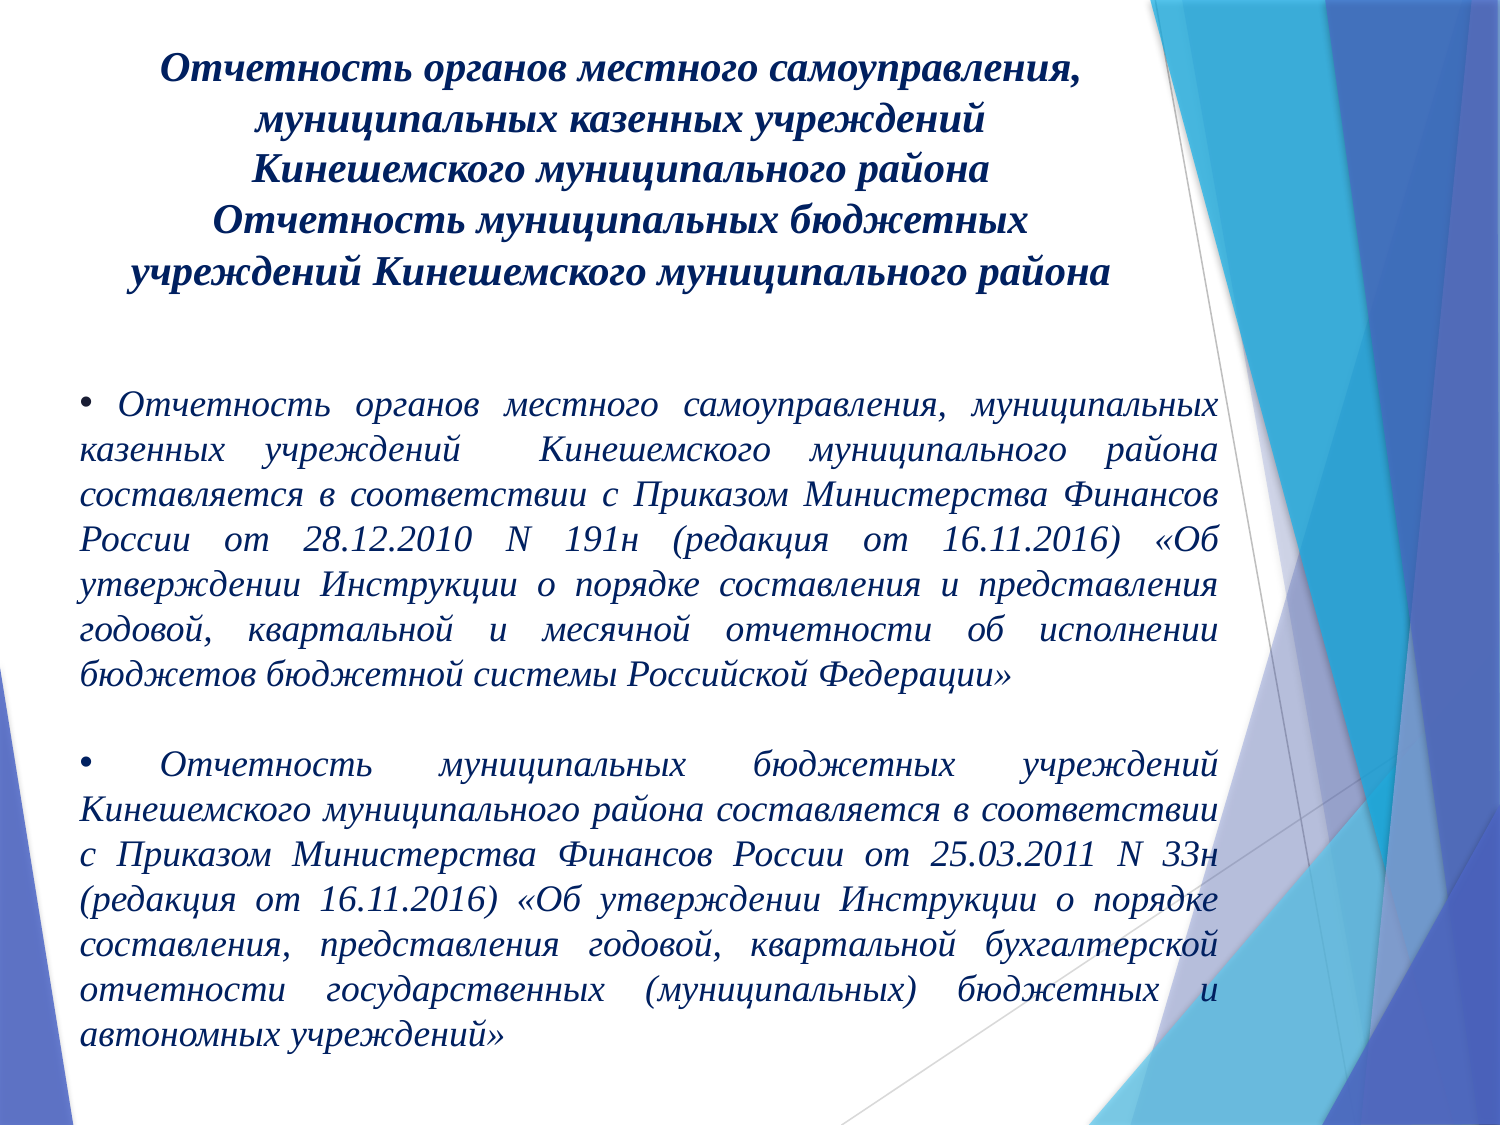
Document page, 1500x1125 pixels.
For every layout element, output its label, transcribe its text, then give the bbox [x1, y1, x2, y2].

title Отчетность органов местного самоуправления, муниципальных казенных учреждений Кинешемского муниципального района Отчетность муниципальных бюджетных учреждений Кинешемского муниципального района [100, 30, 1142, 305]
text_box Отчетность органов местного самоуправления, муниципальных казенных учреждений Кинешемского муниципального района составляется в соответствии с Приказом Министерства Финансов России от 28.12.2010 N 191н (редакция от 16.11.2016) «Об утверждении Инструкции о порядке составления и представления годовой, квартальной и месячной отчетности об исполнении бюджетов бюджетной системы Российской Федерации» Отчетность муниципальных бюджетных учреждений Кинешемского муниципального района составляется в соответствии с Приказом Министерства Финансов России от 25.03.2011 N 33н (редакция от 16.11.2016) «Об утверждении Инструкции о порядке составления, представления годовой, квартальной бухгалтерской отчетности государственных (муниципальных) бюджетных и автономных учреждений» [64, 326, 1235, 1061]
